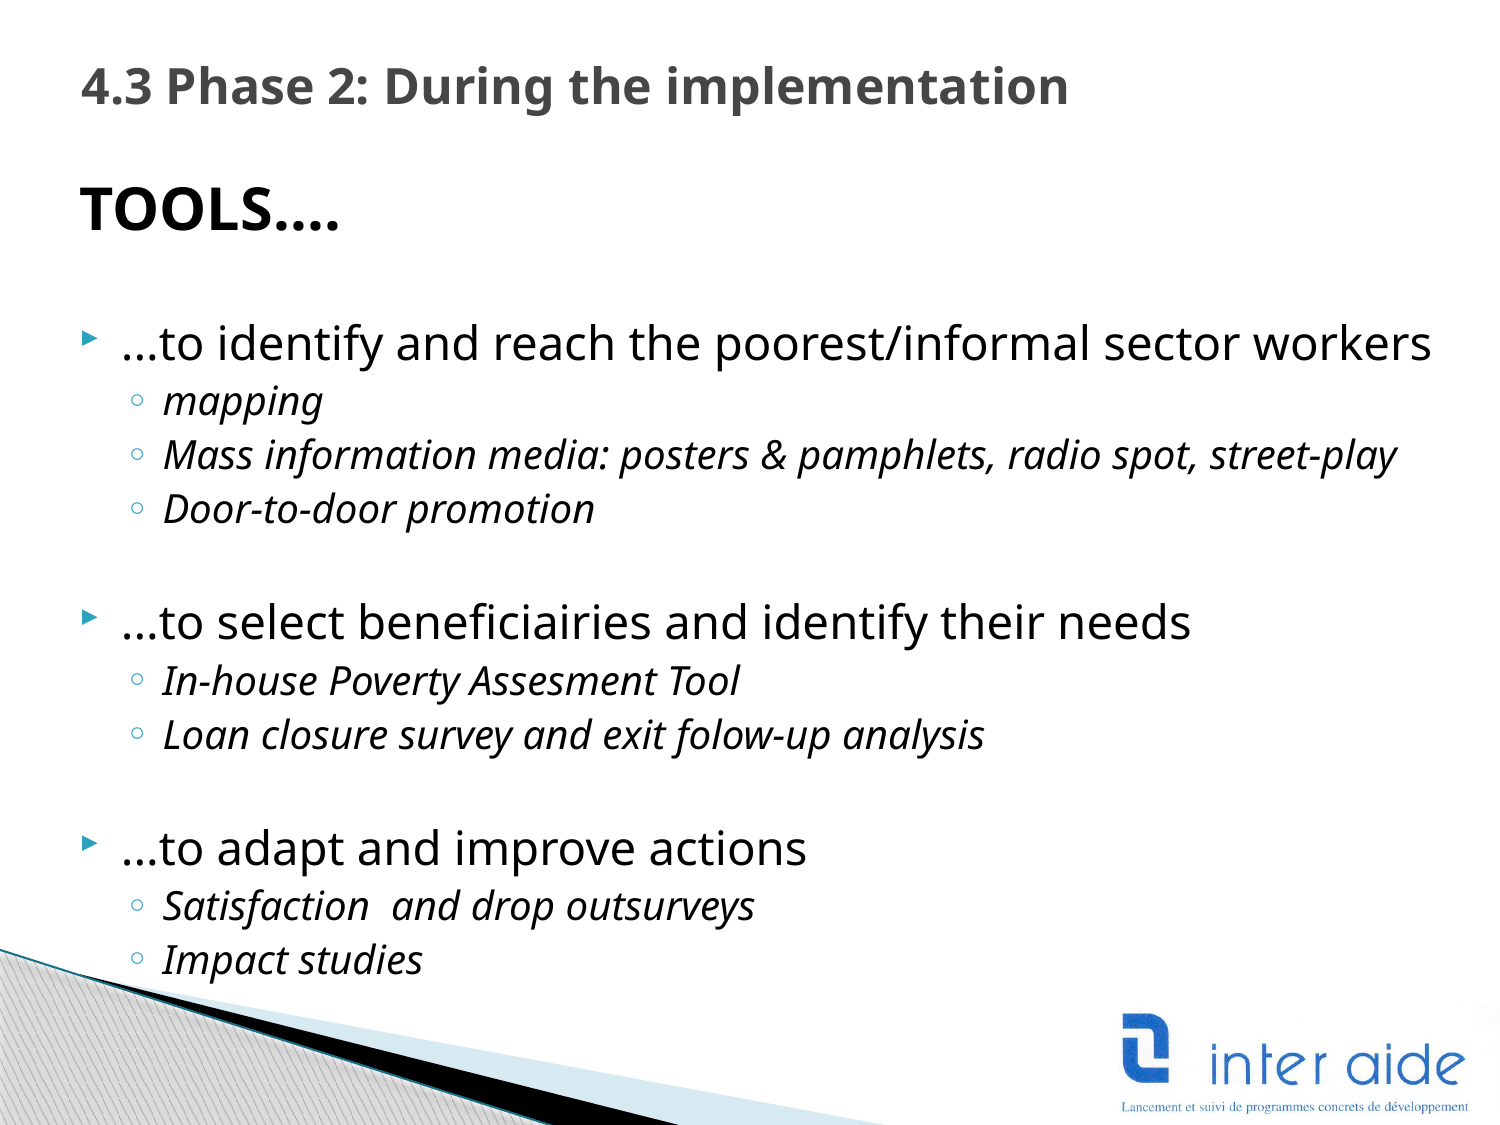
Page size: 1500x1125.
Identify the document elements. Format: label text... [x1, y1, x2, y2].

text_box 4.3 Phase 2: During the implementation [66, 46, 1086, 122]
picture [1119, 1004, 1500, 1114]
list TOOLS.... ...to identify and reach the poorest/informal sector workers mapping Mass information media: posters & pamphlets, radio spot, street-play Door-to-door promotion ...to select beneficiairies and identify their needs In-house Poverty Assesment Tool Loan closure survey and exit folow-up analysis ...to adapt and improve actions Satisfaction and drop outsurveys Impact studies [46, 164, 1449, 1008]
